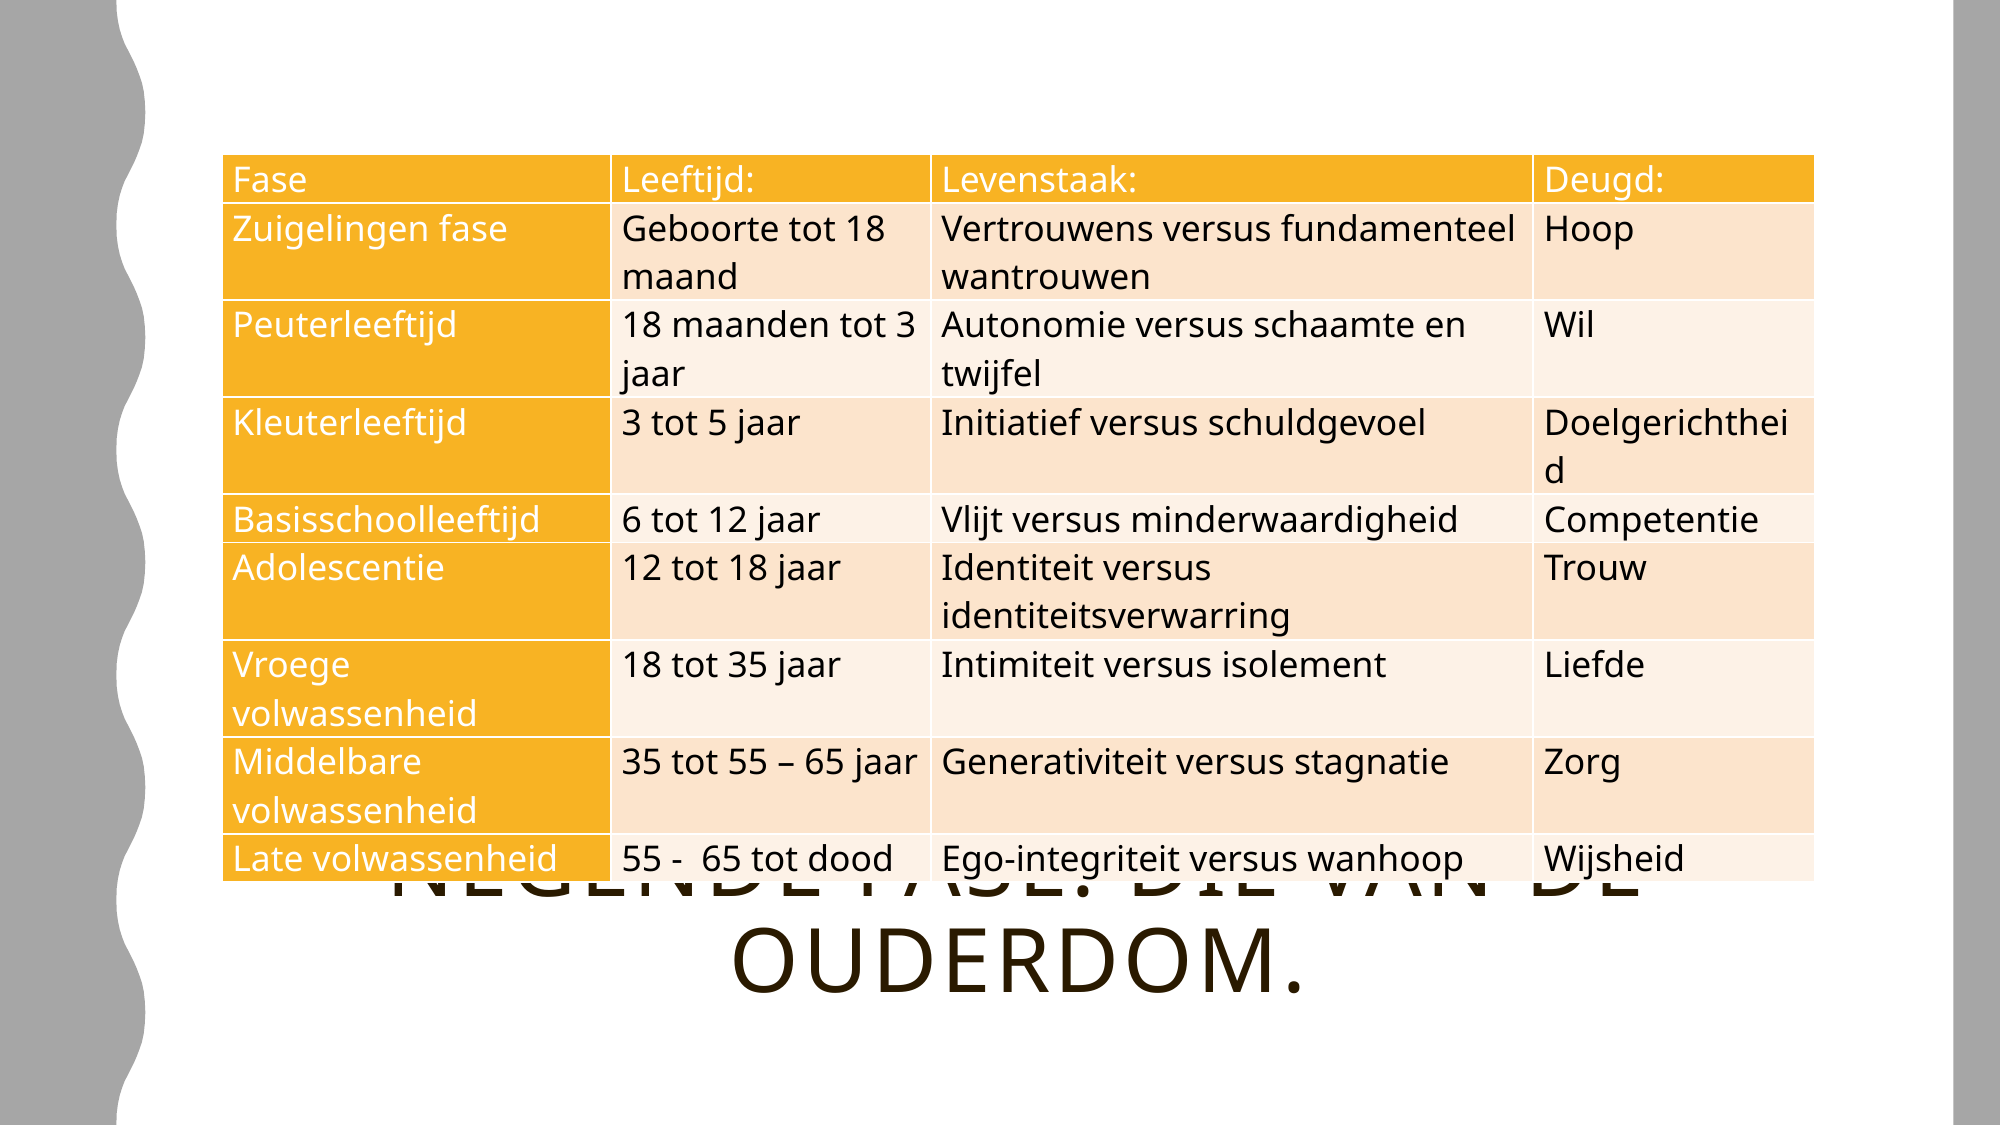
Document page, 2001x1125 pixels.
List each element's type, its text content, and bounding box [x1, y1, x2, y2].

table_cell 18 tot 35 jaar [612, 641, 930, 736]
table_cell Liefde [1534, 641, 1814, 736]
table_cell Identiteit versus identiteitsverwarring [932, 543, 1532, 639]
table_cell Middelbare volwassenheid [223, 738, 610, 833]
table_cell Kleuterleeftijd [223, 398, 610, 493]
text_box [1952, 0, 2000, 1125]
table_cell Intimiteit versus isolement [932, 641, 1532, 736]
table_cell Geboorte tot 18 maand [612, 204, 930, 299]
table_cell Competentie [1534, 495, 1814, 542]
table_header Levenstaak: [932, 155, 1532, 202]
table_cell Vroege volwassenheid [223, 641, 610, 736]
table_cell Vlijt versus minderwaardigheid [932, 495, 1532, 542]
table_cell Zorg [1534, 738, 1814, 833]
table_cell 3 tot 5 jaar [612, 398, 930, 493]
table_cell Ego-integriteit versus wanhoop [932, 835, 1532, 881]
table_header Fase [223, 155, 610, 202]
title Negende fase: die van de ouderdom. [205, 811, 1832, 1020]
text_box [117, 0, 1952, 1125]
table_cell Wijsheid [1534, 835, 1814, 881]
table_cell Initiatief versus schuldgevoel [932, 398, 1532, 493]
table_cell Zuigelingen fase [223, 204, 610, 299]
table_cell Vertrouwens versus fundamenteel wantrouwen [932, 204, 1532, 299]
table_cell Trouw [1534, 543, 1814, 639]
table_cell Adolescentie [223, 543, 610, 639]
table_cell 12 tot 18 jaar [612, 543, 930, 639]
table_cell 6 tot 12 jaar [612, 495, 930, 542]
table_cell Wil [1534, 301, 1814, 396]
table_cell Late volwassenheid [223, 835, 610, 881]
table_cell Autonomie versus schaamte en twijfel [932, 301, 1532, 396]
table_header Deugd: [1534, 155, 1814, 202]
table_cell Basisschoolleeftijd [223, 495, 610, 542]
table_cell Hoop [1534, 204, 1814, 299]
table_cell Peuterleeftijd [223, 301, 610, 396]
table_cell 35 tot 55 – 65 jaar [612, 738, 930, 833]
table_cell Doelgerichtheid [1534, 398, 1814, 493]
table_cell Generativiteit versus stagnatie [932, 738, 1532, 833]
text_box [0, 0, 146, 1125]
table_cell 18 maanden tot 3 jaar [612, 301, 930, 396]
table_header Leeftijd: [612, 155, 930, 202]
table_cell 55 - 65 tot dood [612, 835, 930, 881]
